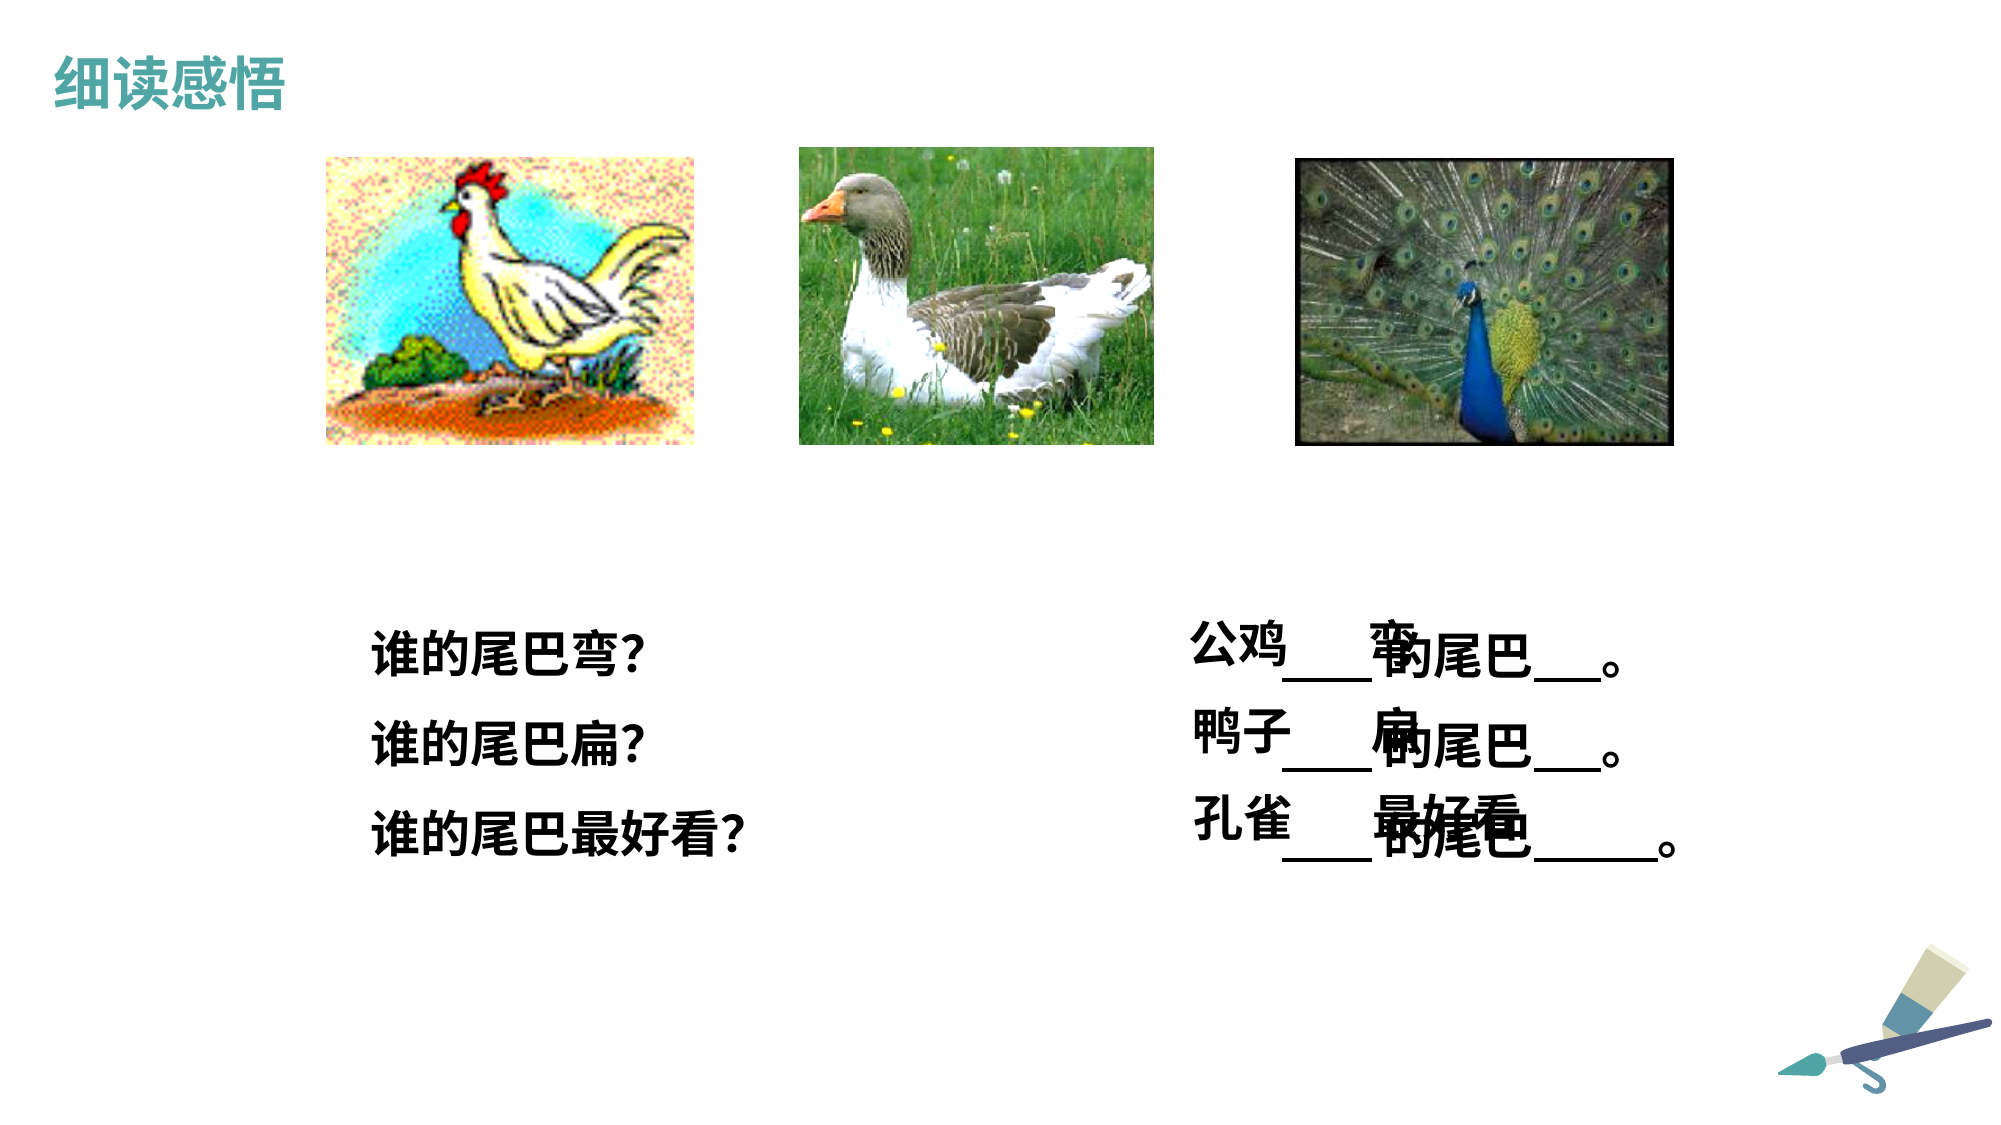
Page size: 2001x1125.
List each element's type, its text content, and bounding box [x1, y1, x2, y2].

text_box 公鸡 弯 [1173, 604, 1433, 680]
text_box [1811, 945, 1974, 1125]
text_box 的尾巴 。 的尾巴 。 的尾巴 。 [1266, 586, 1723, 872]
text_box 谁的尾巴弯？ 谁的尾巴扁？ 谁的尾巴最好看？ [355, 584, 1100, 870]
text_box 细读感悟 [39, 39, 476, 125]
picture [1295, 158, 1674, 446]
picture [799, 147, 1154, 445]
picture [326, 157, 694, 445]
text_box 孔雀 最好看 [1178, 778, 1538, 854]
text_box 鸭子 扁 [1178, 691, 1437, 767]
